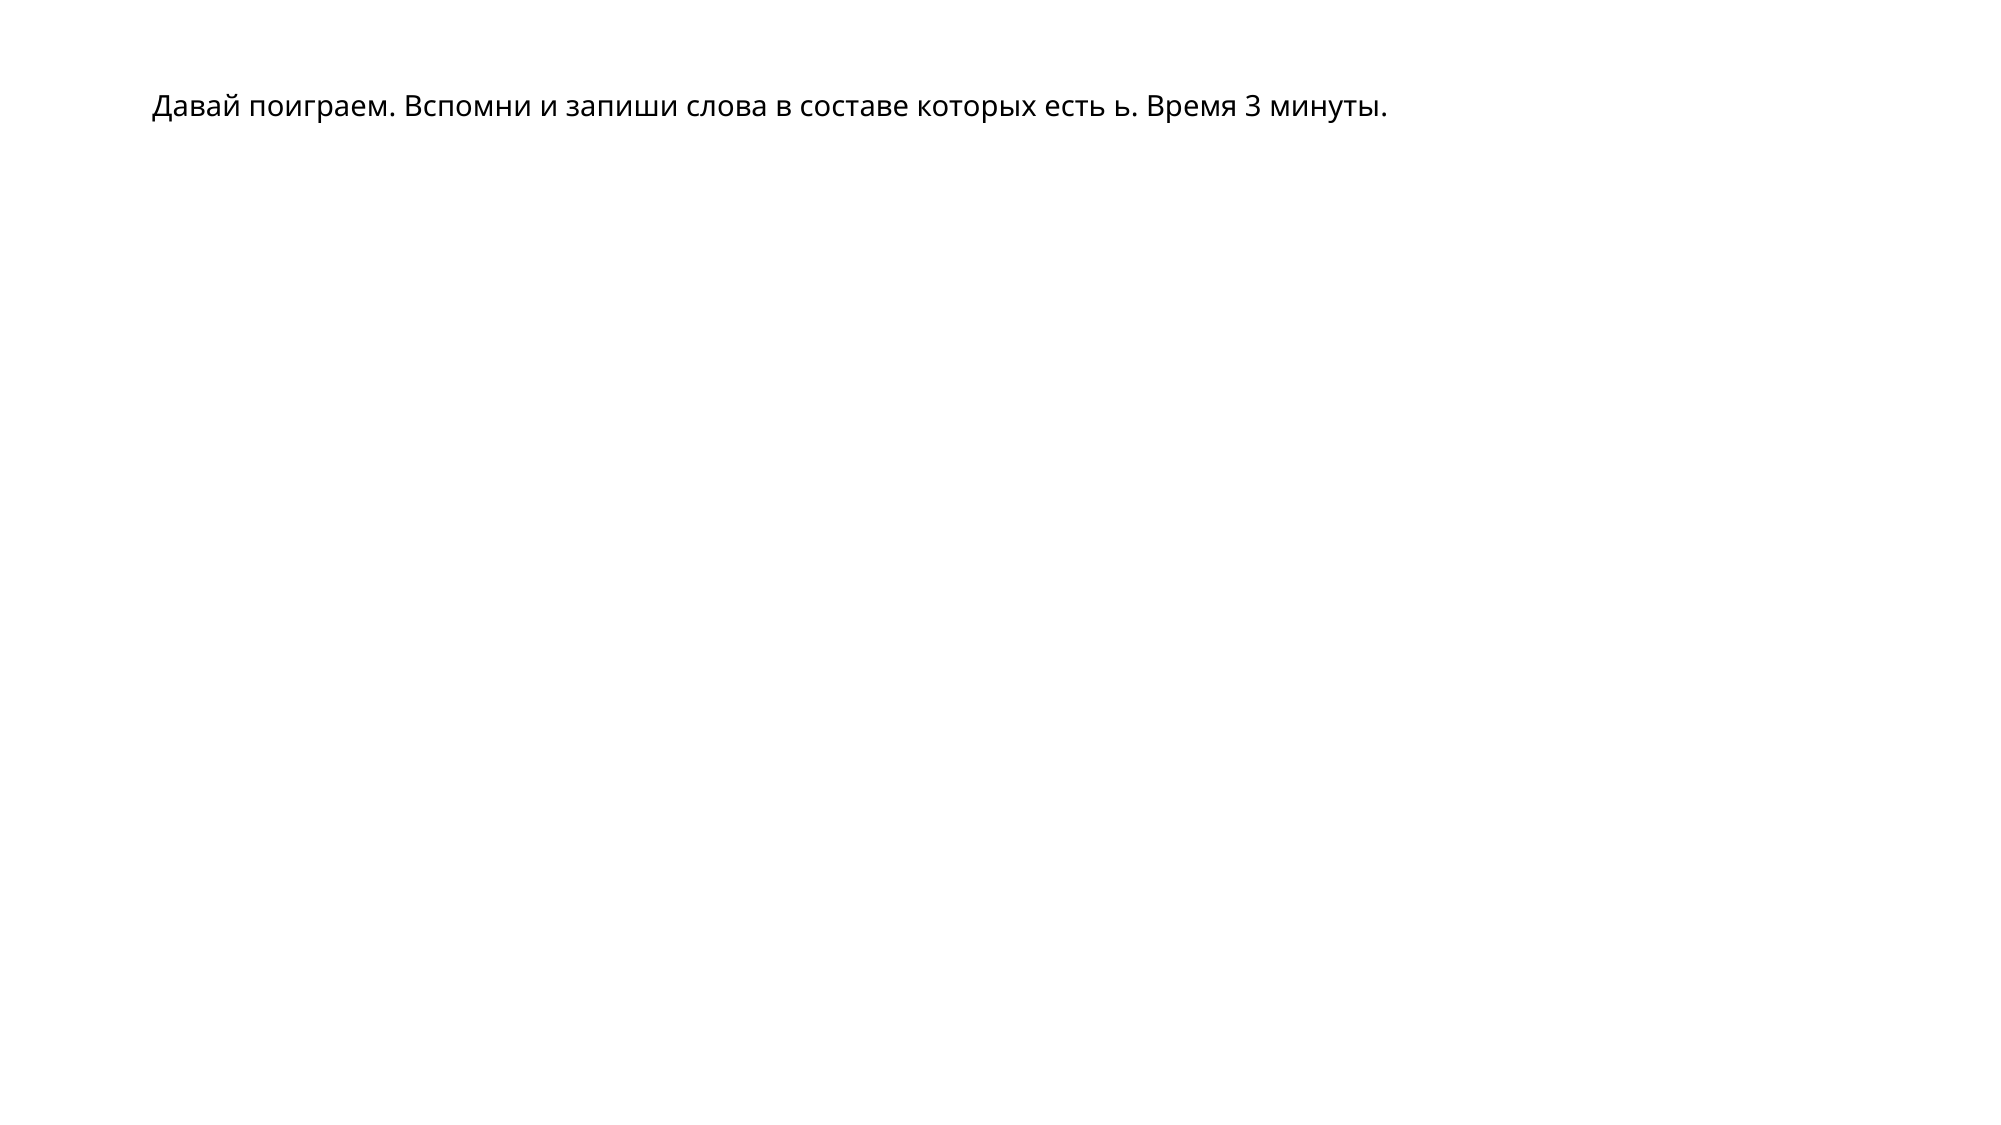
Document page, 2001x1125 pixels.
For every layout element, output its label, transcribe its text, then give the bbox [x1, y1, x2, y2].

title Давай поиграем. Вспомни и запиши слова в составе которых есть ь. Время 3 минуты. [137, 59, 1863, 155]
